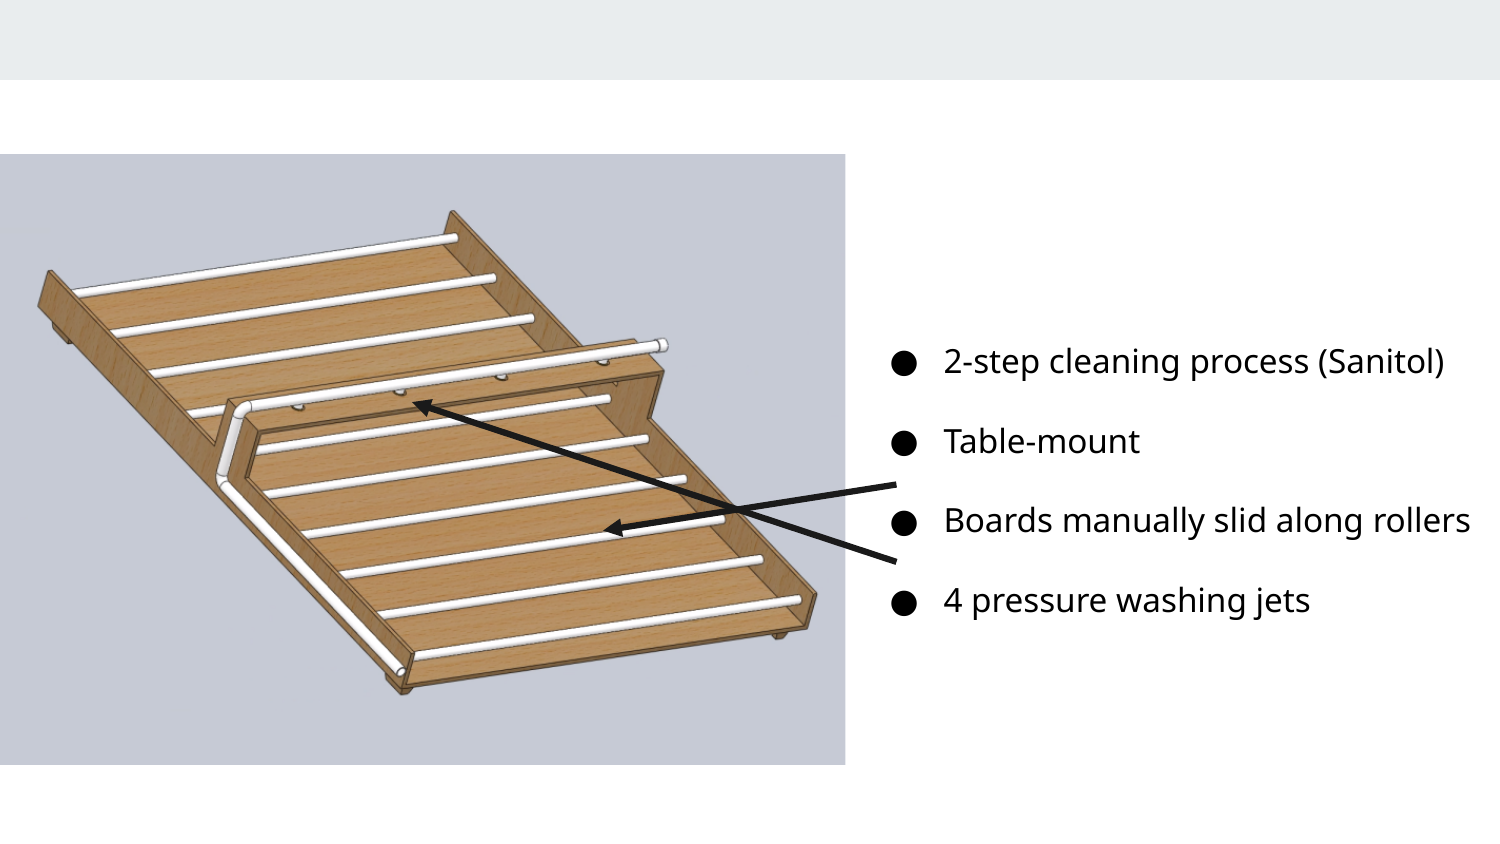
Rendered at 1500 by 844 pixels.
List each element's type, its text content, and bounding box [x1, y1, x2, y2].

text_box 2-step cleaning process (Sanitol) Table-mount Boards manually slid along rollers 4 pressure washing jets [853, 285, 1489, 705]
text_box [411, 401, 897, 563]
picture [0, 154, 846, 765]
